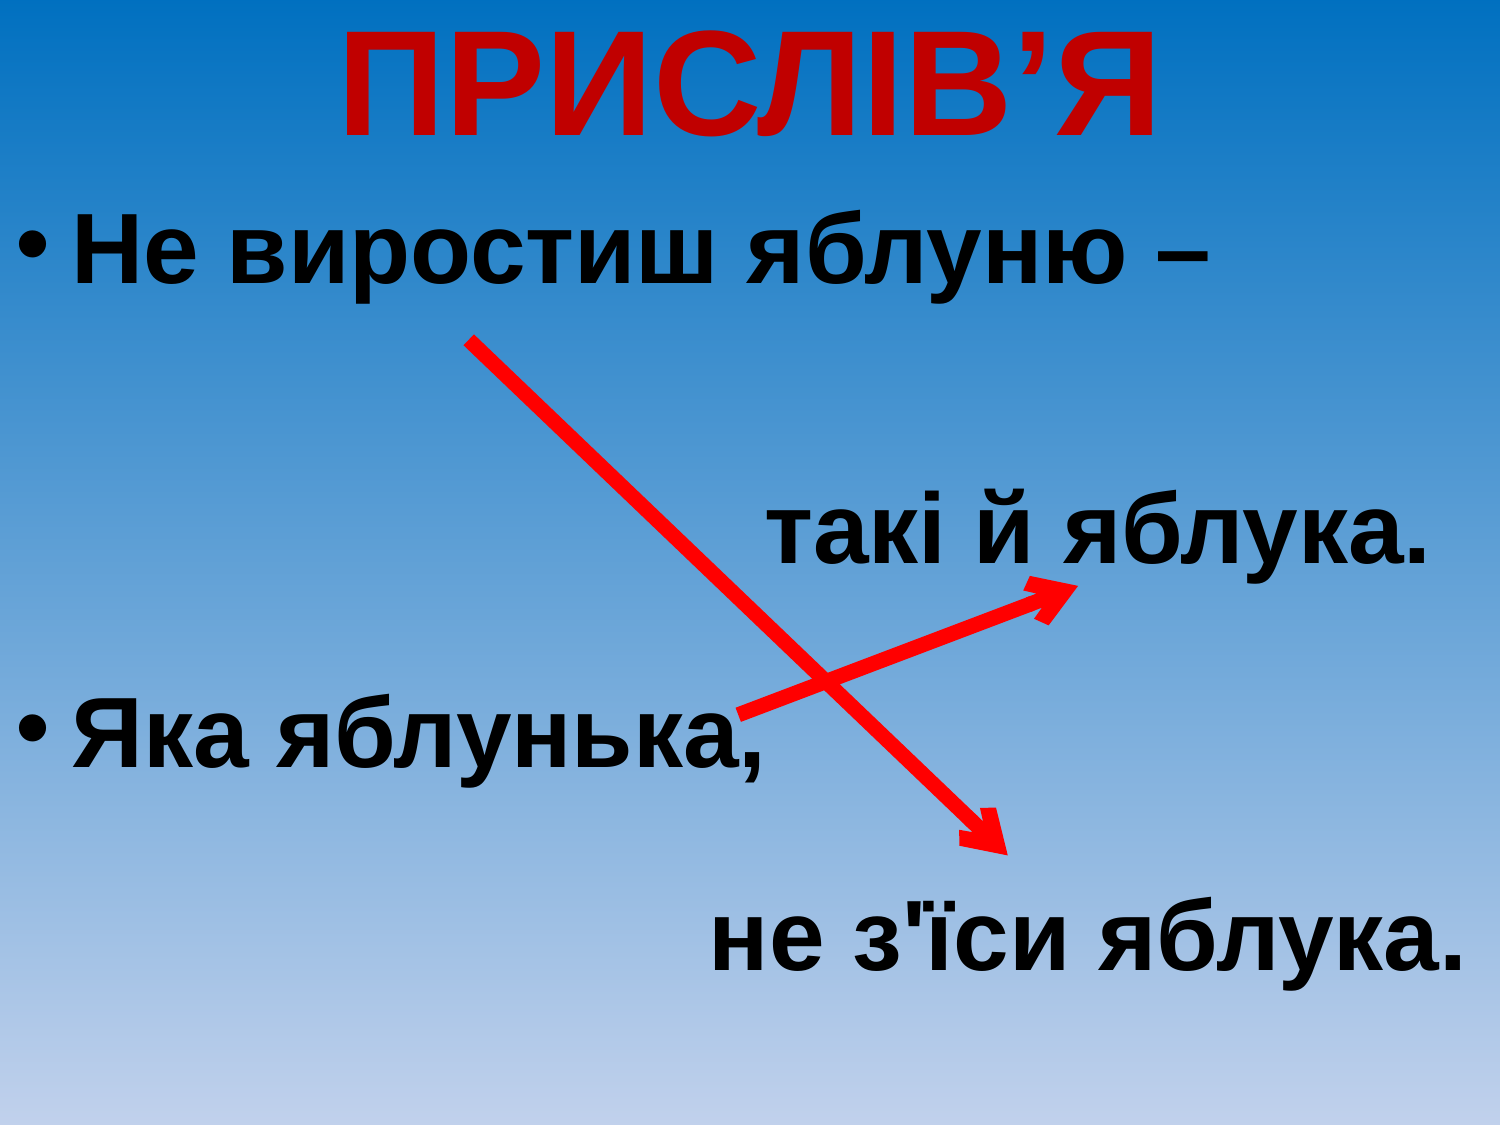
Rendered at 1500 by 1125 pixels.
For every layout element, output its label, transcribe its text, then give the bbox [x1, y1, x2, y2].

list Не виростиш яблуню – такі й яблука. Яка яблунька, не з'їси яблука. [0, 175, 1500, 1067]
title ПРИСЛІВ’Я [75, 45, 1425, 106]
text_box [468, 339, 1008, 856]
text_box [738, 585, 1079, 716]
